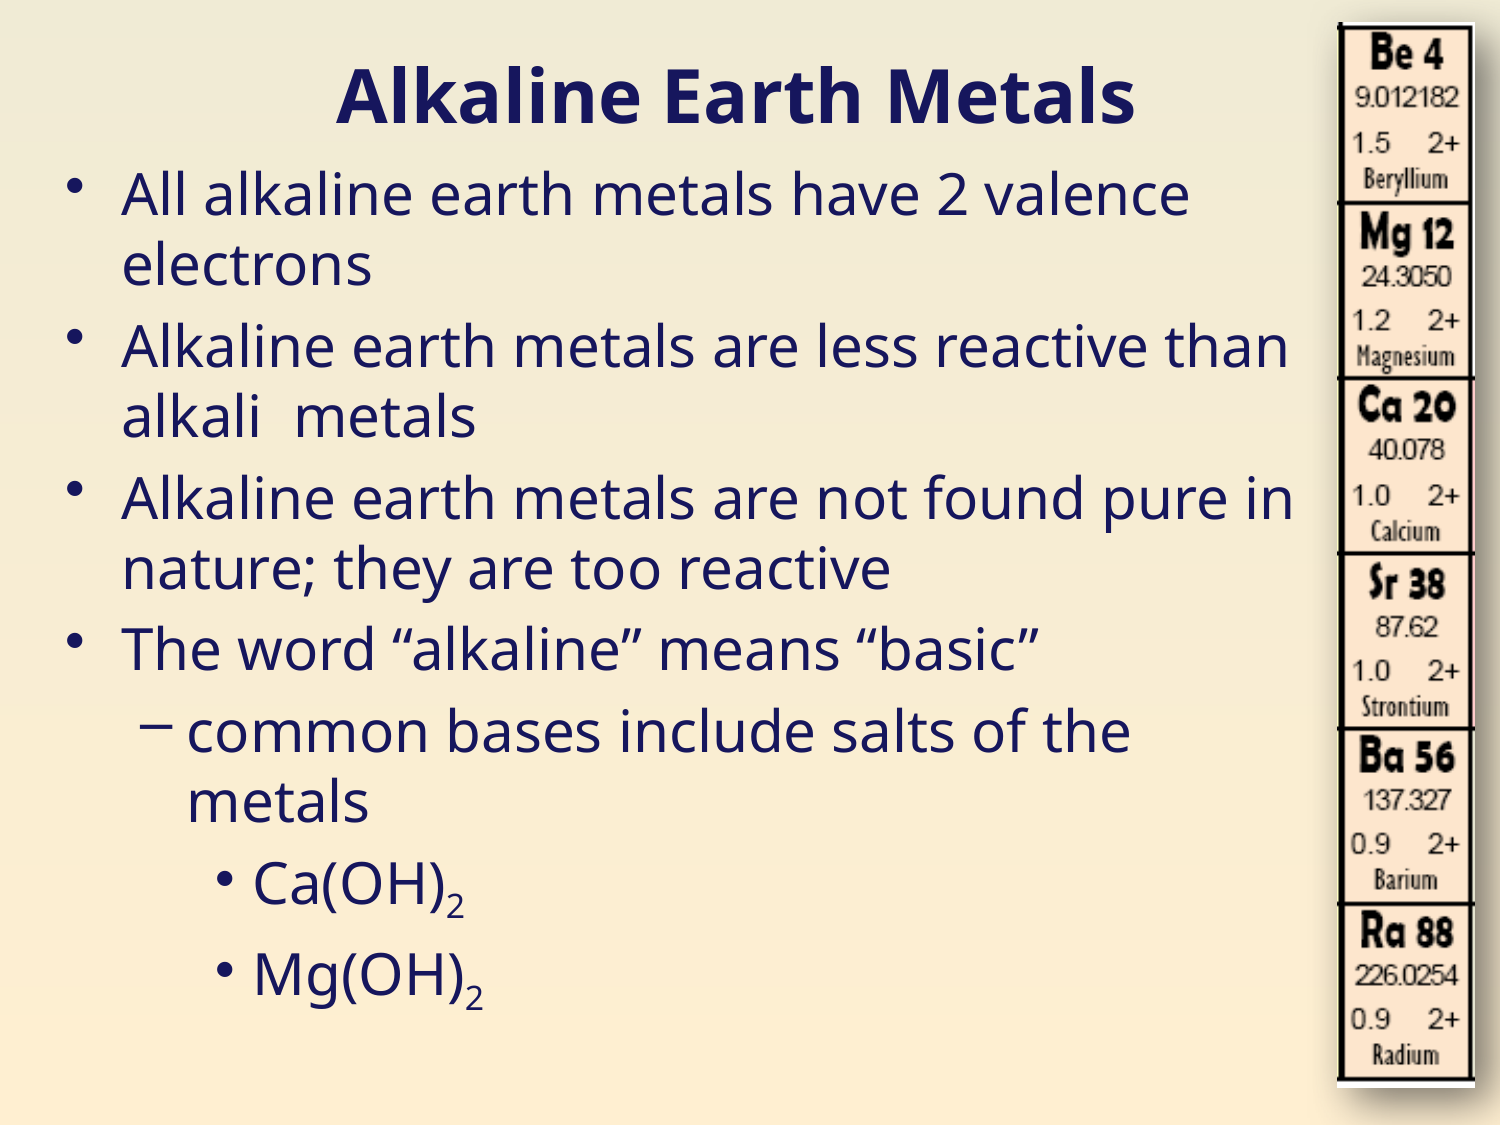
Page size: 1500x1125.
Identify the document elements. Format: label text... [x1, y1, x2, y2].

picture [1337, 22, 1476, 1088]
list All alkaline earth metals have 2 valence electrons Alkaline earth metals are less reactive than alkali metals Alkaline earth metals are not found pure in nature; they are too reactive The word “alkaline” means “basic” common bases include salts of the metals Ca(OH)2 Mg(OH)2 [49, 149, 1319, 1001]
title Alkaline Earth Metals [99, 0, 1376, 149]
